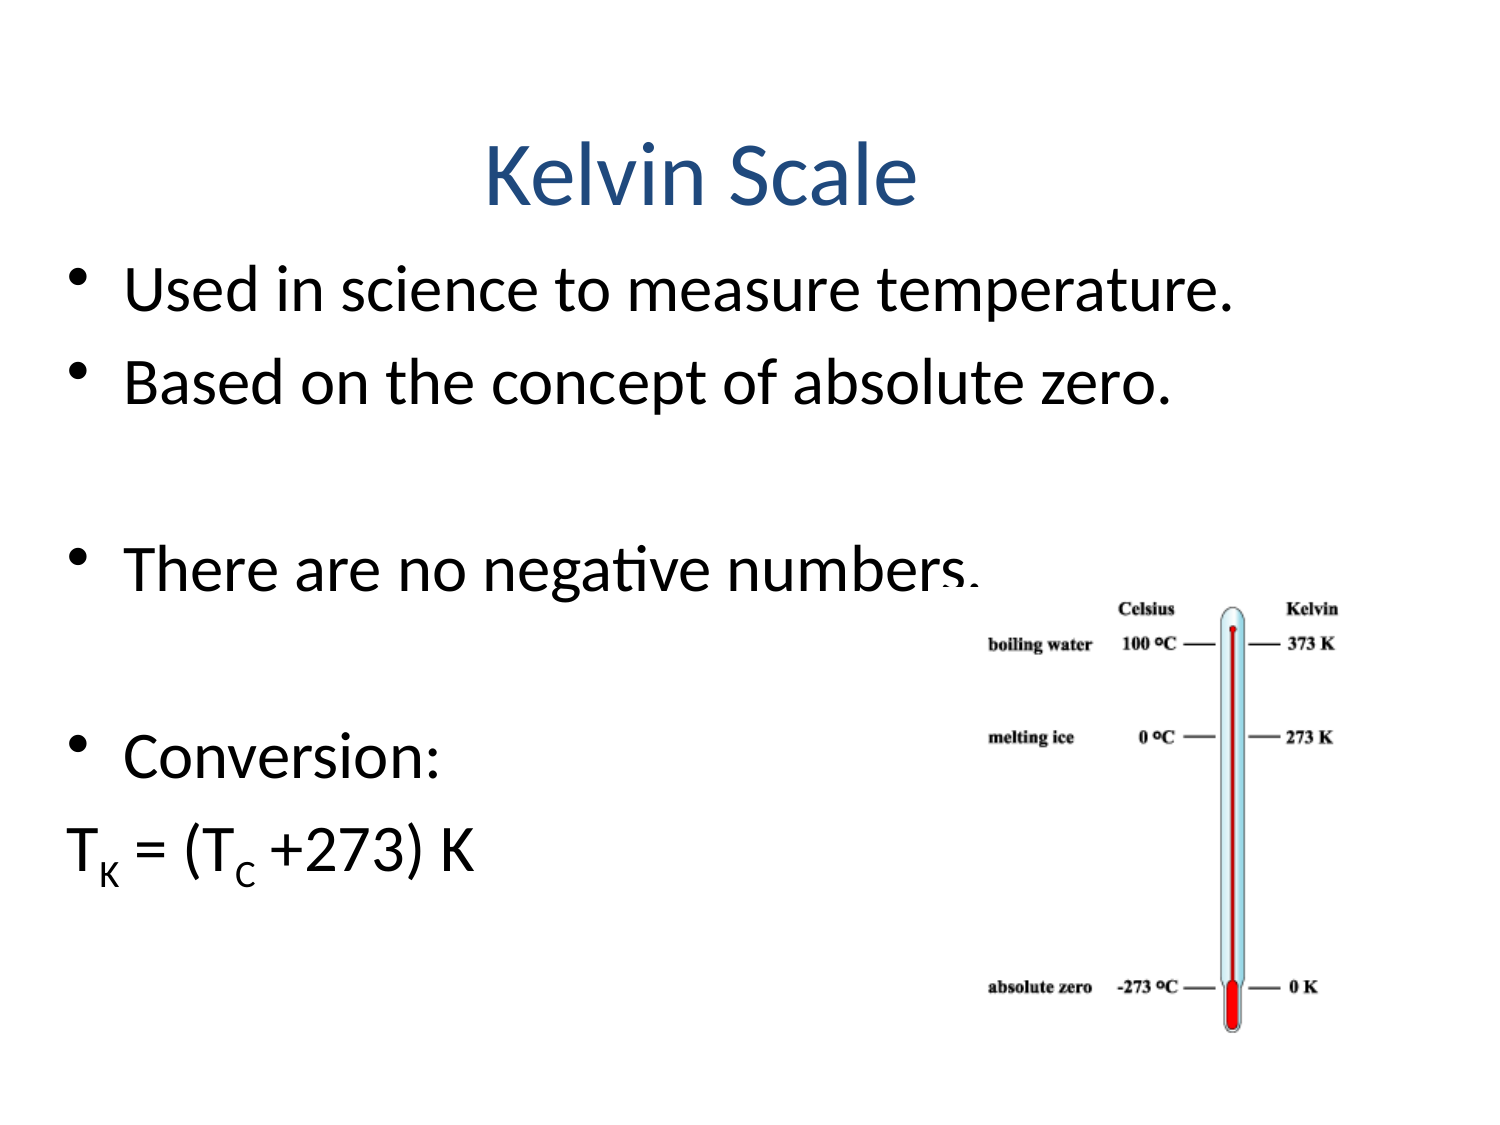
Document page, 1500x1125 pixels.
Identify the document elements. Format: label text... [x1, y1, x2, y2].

picture [939, 587, 1403, 1051]
text_box Kelvin Scale [64, 75, 1340, 263]
text_box Used in science to measure temperature. Based on the concept of absolute zero. There are no negative numbers. Conversion: TK = (TC +273) K [52, 237, 1327, 913]
